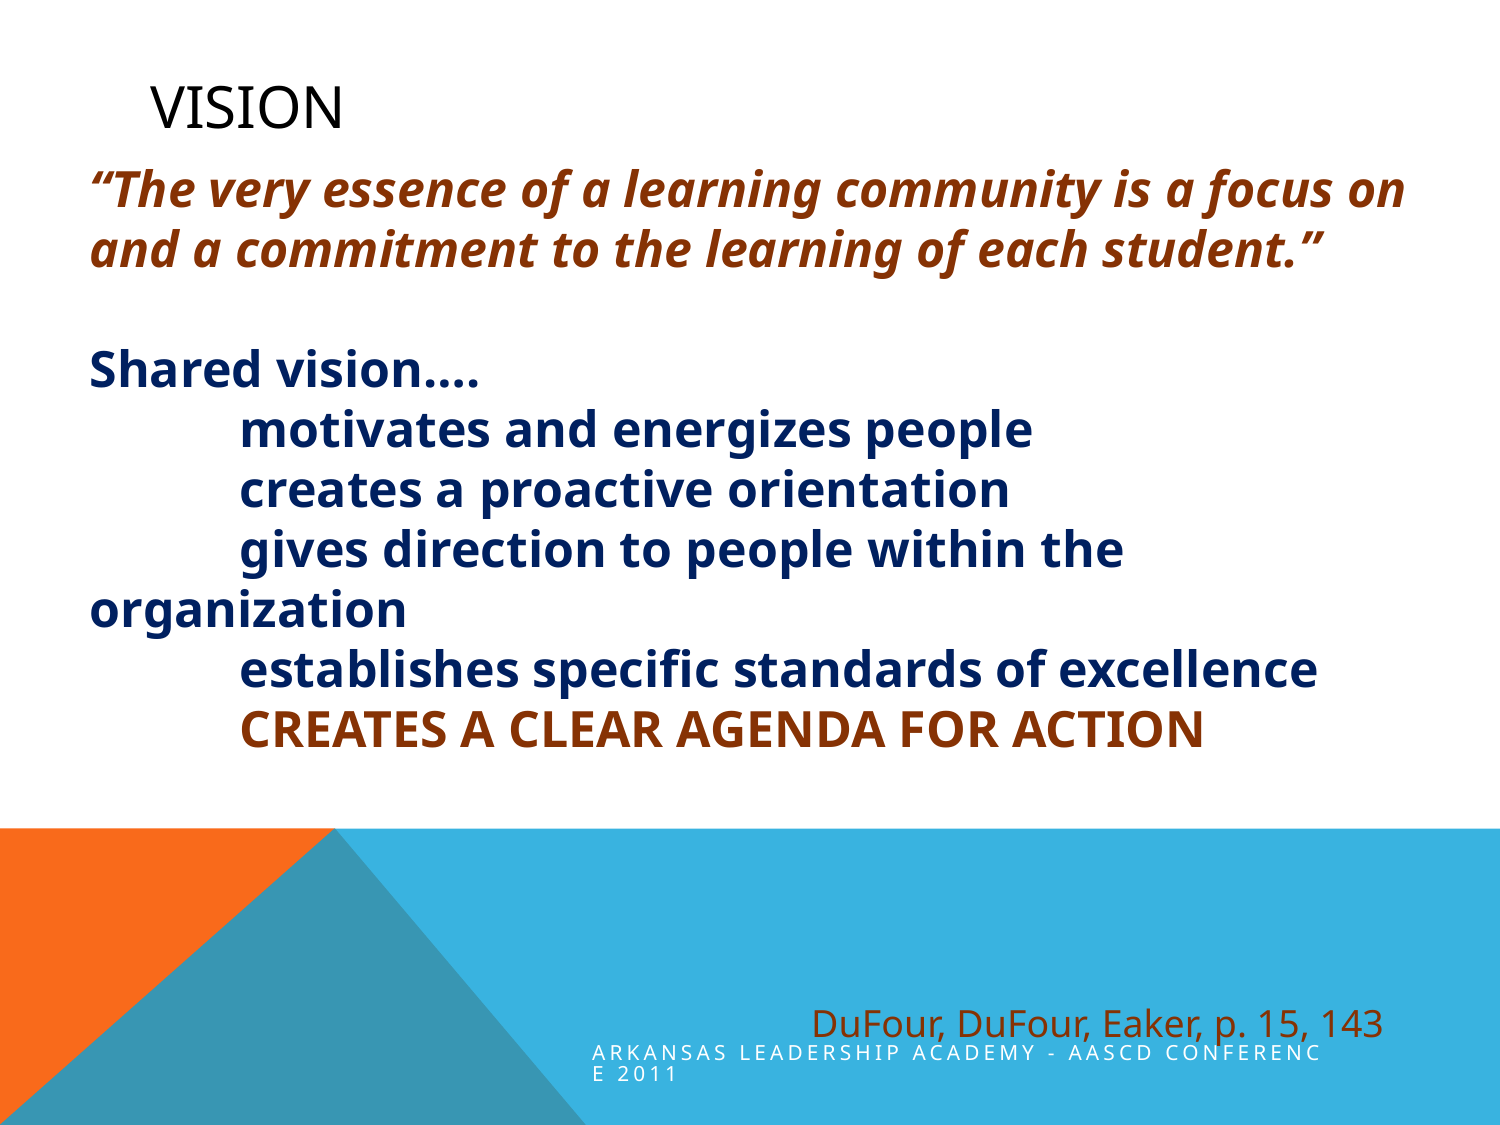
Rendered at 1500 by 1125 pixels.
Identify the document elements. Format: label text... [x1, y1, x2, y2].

text_box DuFour, DuFour, Eaker, p. 15, 143 [796, 992, 1400, 1053]
title VISION [135, 60, 1369, 149]
text_box “The very essence of a learning community is a focus on and a commitment to the learning of each student.” Shared vision…. motivates and energizes people creates a proactive orientation gives direction to people within the organization establishes specific standards of excellence creates a clear agenda for action [74, 149, 1425, 765]
footer Arkansas Leadership Academy - AASCD Conference 2011 [577, 1031, 1352, 1076]
